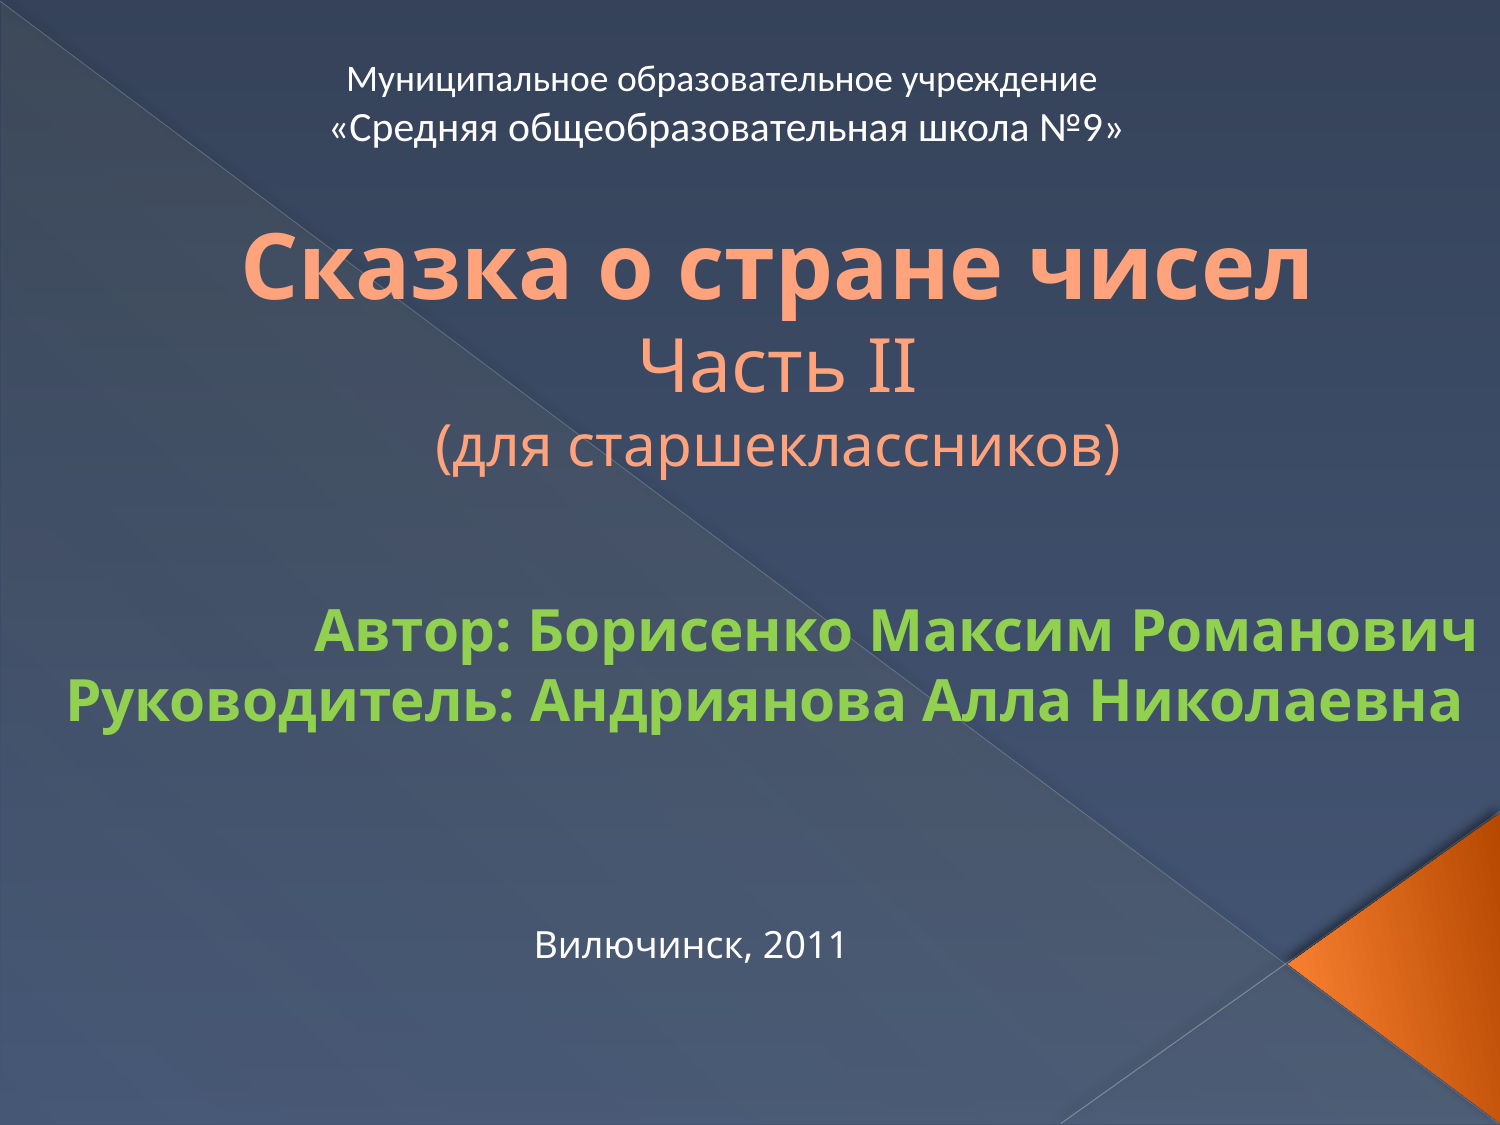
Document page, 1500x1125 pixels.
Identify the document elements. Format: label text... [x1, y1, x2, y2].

title Сказка о стране чисел Часть II (для старшеклассников) [105, 199, 1372, 486]
text_box Муниципальное образовательное учреждение «Средняя общеобразовательная школа №9» [246, 46, 1207, 157]
subtitle Автор: Борисенко Максим Романович Руководитель: Андриянова Алла Николаевна [46, 585, 1500, 797]
text_box Вилючинск, 2011 [515, 913, 868, 974]
